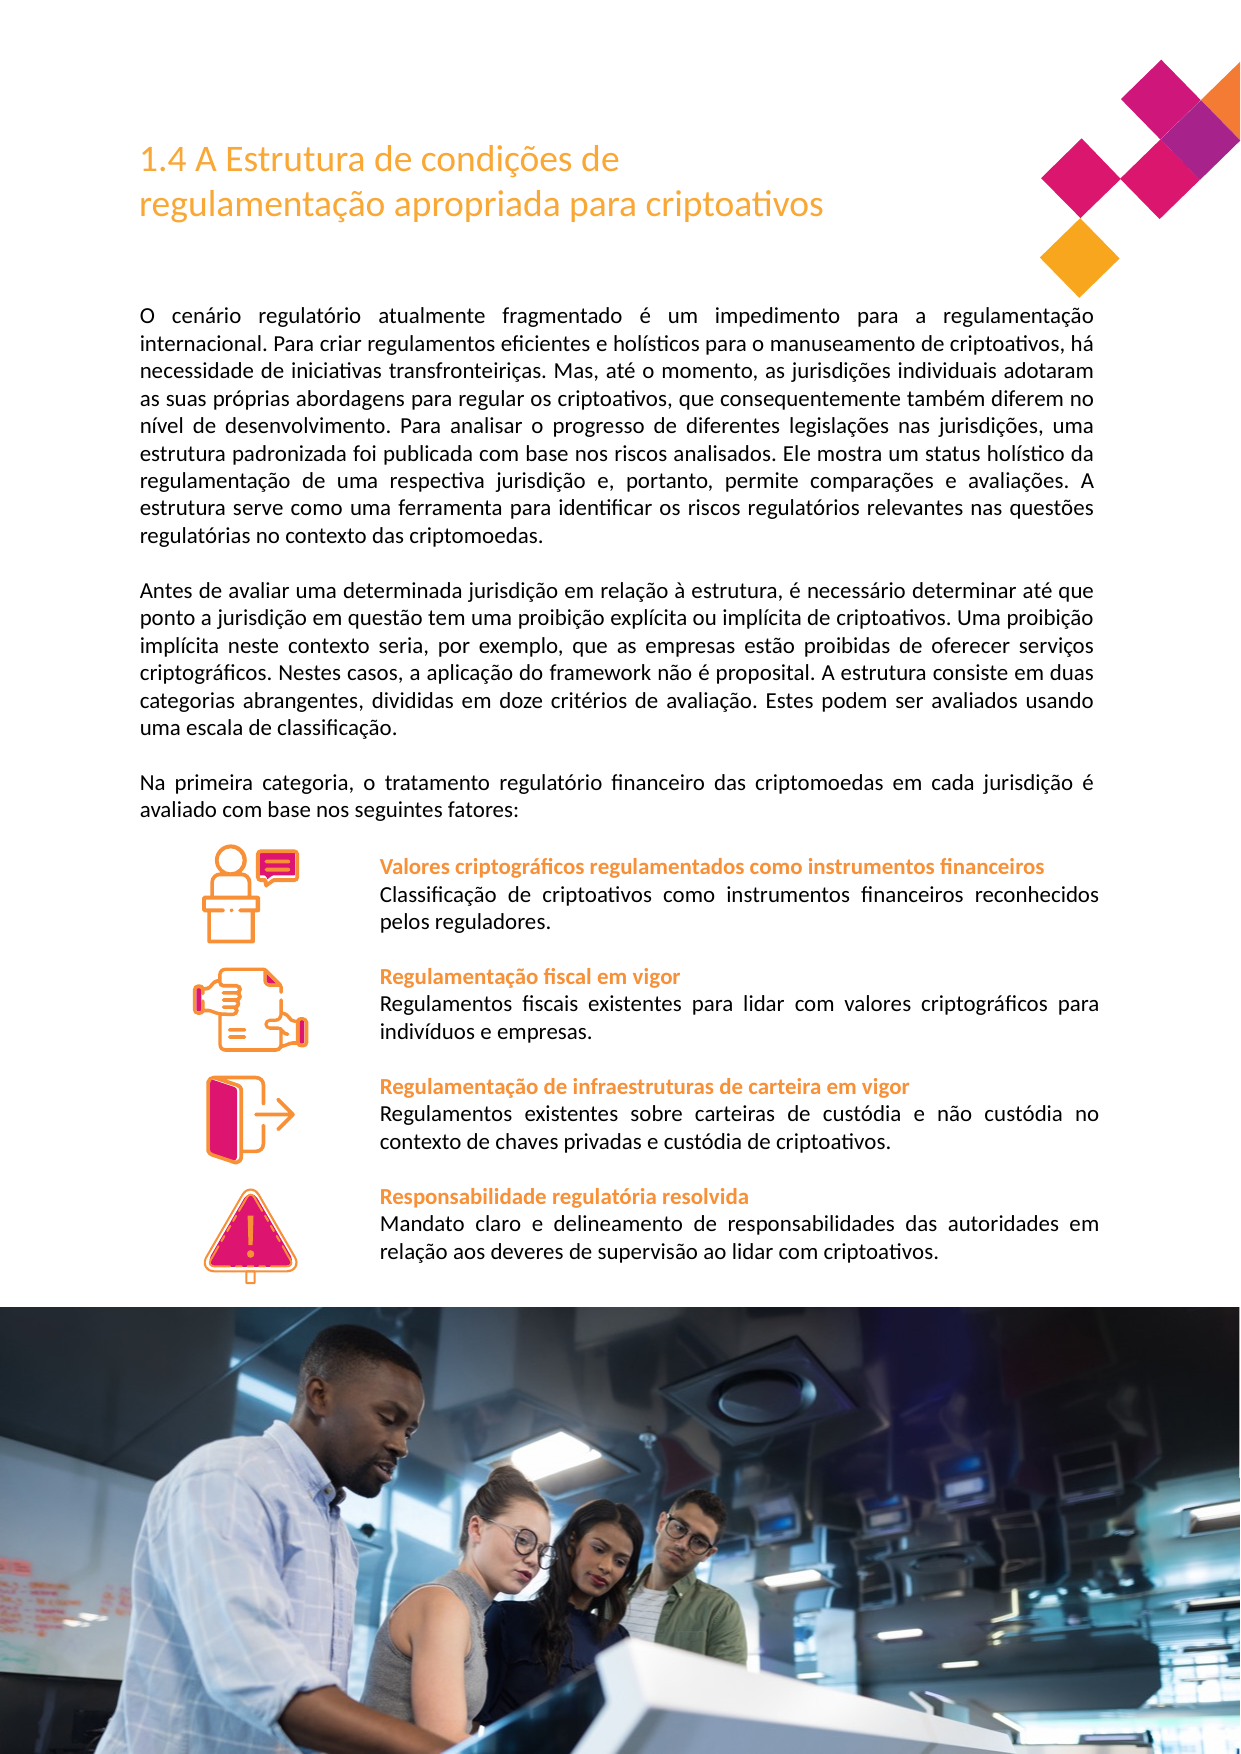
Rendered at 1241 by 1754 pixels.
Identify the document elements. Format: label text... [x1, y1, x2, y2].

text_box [203, 1188, 298, 1285]
picture [0, 1307, 1241, 1754]
text_box O cenário regulatório atualmente fragmentado é um impedimento para a regulamentação internacional. Para criar regulamentos eficientes e holísticos para o manuseamento de criptoativos, há necessidade de iniciativas transfronteiriças. Mas, até o momento, as jurisdições individuais adotaram as suas próprias abordagens para regular os criptoativos, que consequentemente também diferem no nível de desenvolvimento. Para analisar o progresso de diferentes legislações nas jurisdições, uma estrutura padronizada foi publicada com base nos riscos analisados. Ele mostra um status holístico da regulamentação de uma respectiva jurisdição e, portanto, permite comparações e avaliações. A estrutura serve como uma ferramenta para identificar os riscos regulatórios relevantes nas questões regulatórias no contexto das criptomoedas. Antes de avaliar uma determinada jurisdição em relação à estrutura, é necessário determinar até que ponto a jurisdição em questão tem uma proibição explícita ou implícita de criptoativos. Uma proibição implícita neste contexto seria, por exemplo, que as empresas estão proibidas de oferecer serviços criptográficos. Nestes casos, a aplicação do framework não é proposital. A estrutura consiste em duas categorias abrangentes, divididas em doze critérios de avaliação. Estes podem ser avaliados usando uma escala de classificação. Na primeira categoria, o tratamento regulatório financeiro das criptomoedas em cada jurisdição é avaliado com base nos seguintes fatores: [124, 293, 1111, 831]
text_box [192, 967, 309, 1052]
text_box Valores criptográficos regulamentados como instrumentos financeiros Classificação de criptoativos como instrumentos financeiros reconhecidos pelos reguladores. Regulamentação fiscal em vigor Regulamentos fiscais existentes para lidar com valores criptográficos para indivíduos e empresas. Regulamentação de infraestruturas de carteira em vigor Regulamentos existentes sobre carteiras de custódia e não custódia no contexto de chaves privadas e custódia de criptoativos. Responsabilidade regulatória resolvida Mandato claro e delineamento de responsabilidades das autoridades em relação aos deveres de supervisão ao lidar com criptoativos. [364, 844, 1116, 1307]
text_box 1.4 A Estrutura de condições de regulamentação apropriada para criptoativos [124, 126, 860, 204]
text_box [202, 844, 300, 944]
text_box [206, 1075, 295, 1165]
